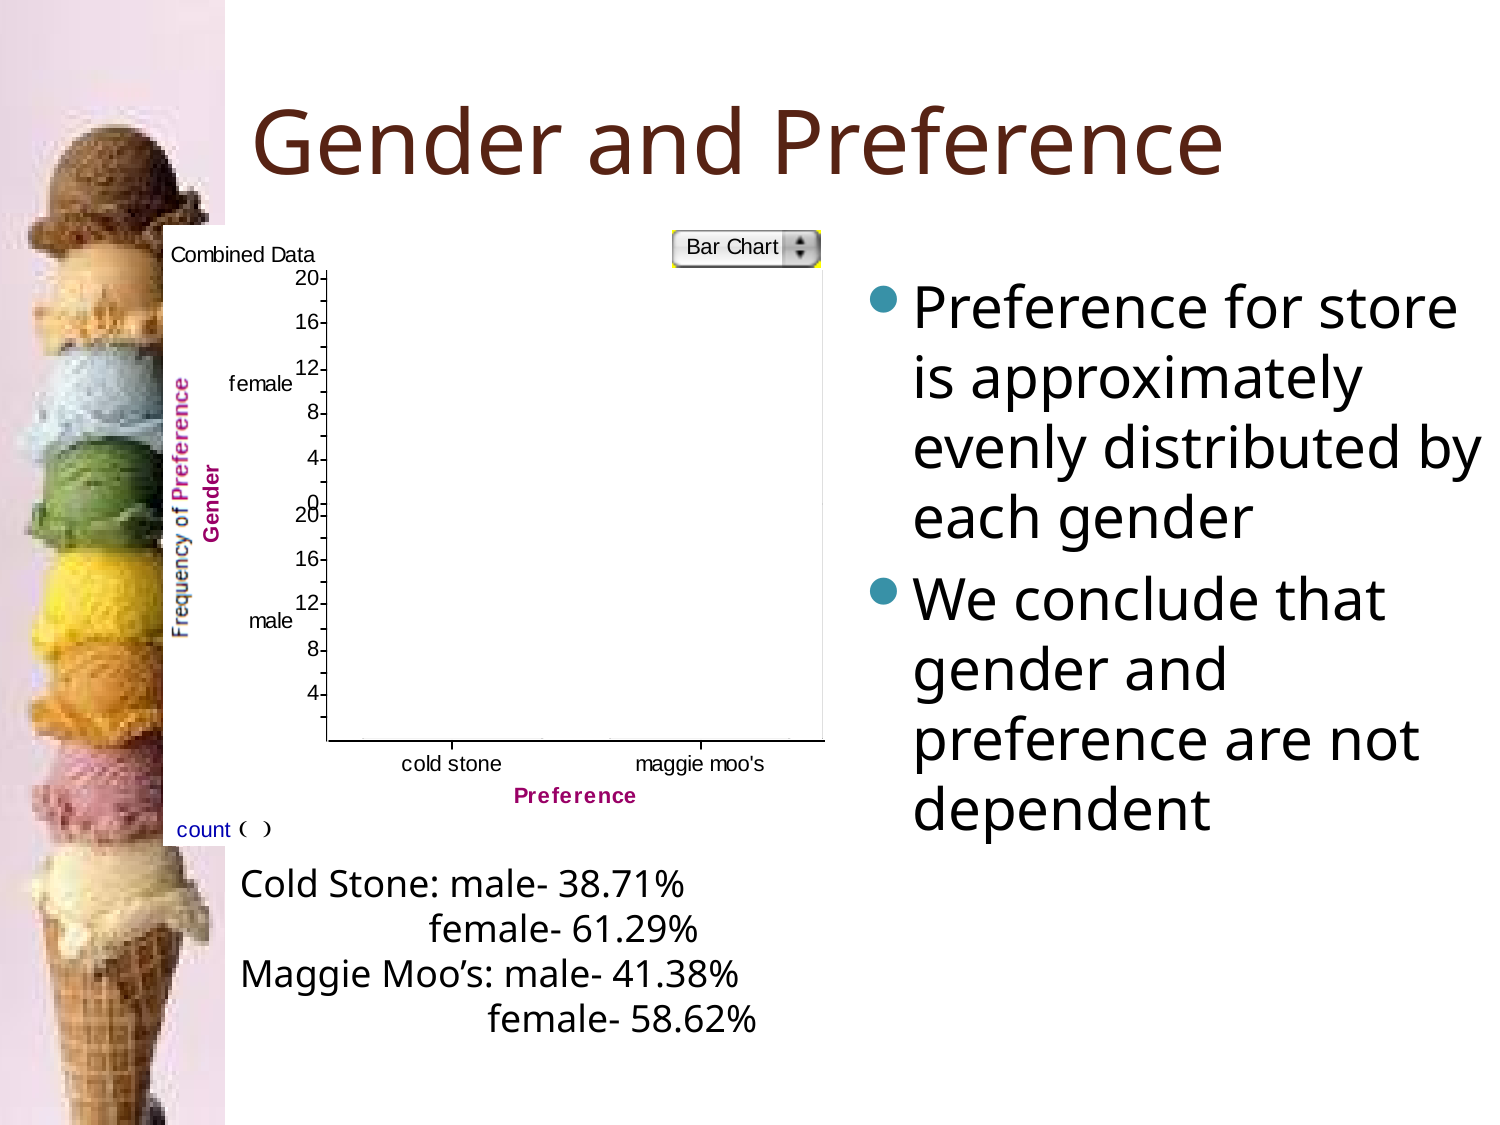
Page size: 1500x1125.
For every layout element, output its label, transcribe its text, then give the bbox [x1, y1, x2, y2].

picture [0, 0, 826, 1125]
text_box Cold Stone: male- 38.71% female- 61.29% Maggie Moo’s: male- 41.38% female- 58.62% [233, 853, 900, 1048]
title Gender and Preference [235, 45, 1466, 233]
list Preference for store is approximately evenly distributed by each gender We conclude that gender and preference are not dependent [837, 262, 1500, 1006]
